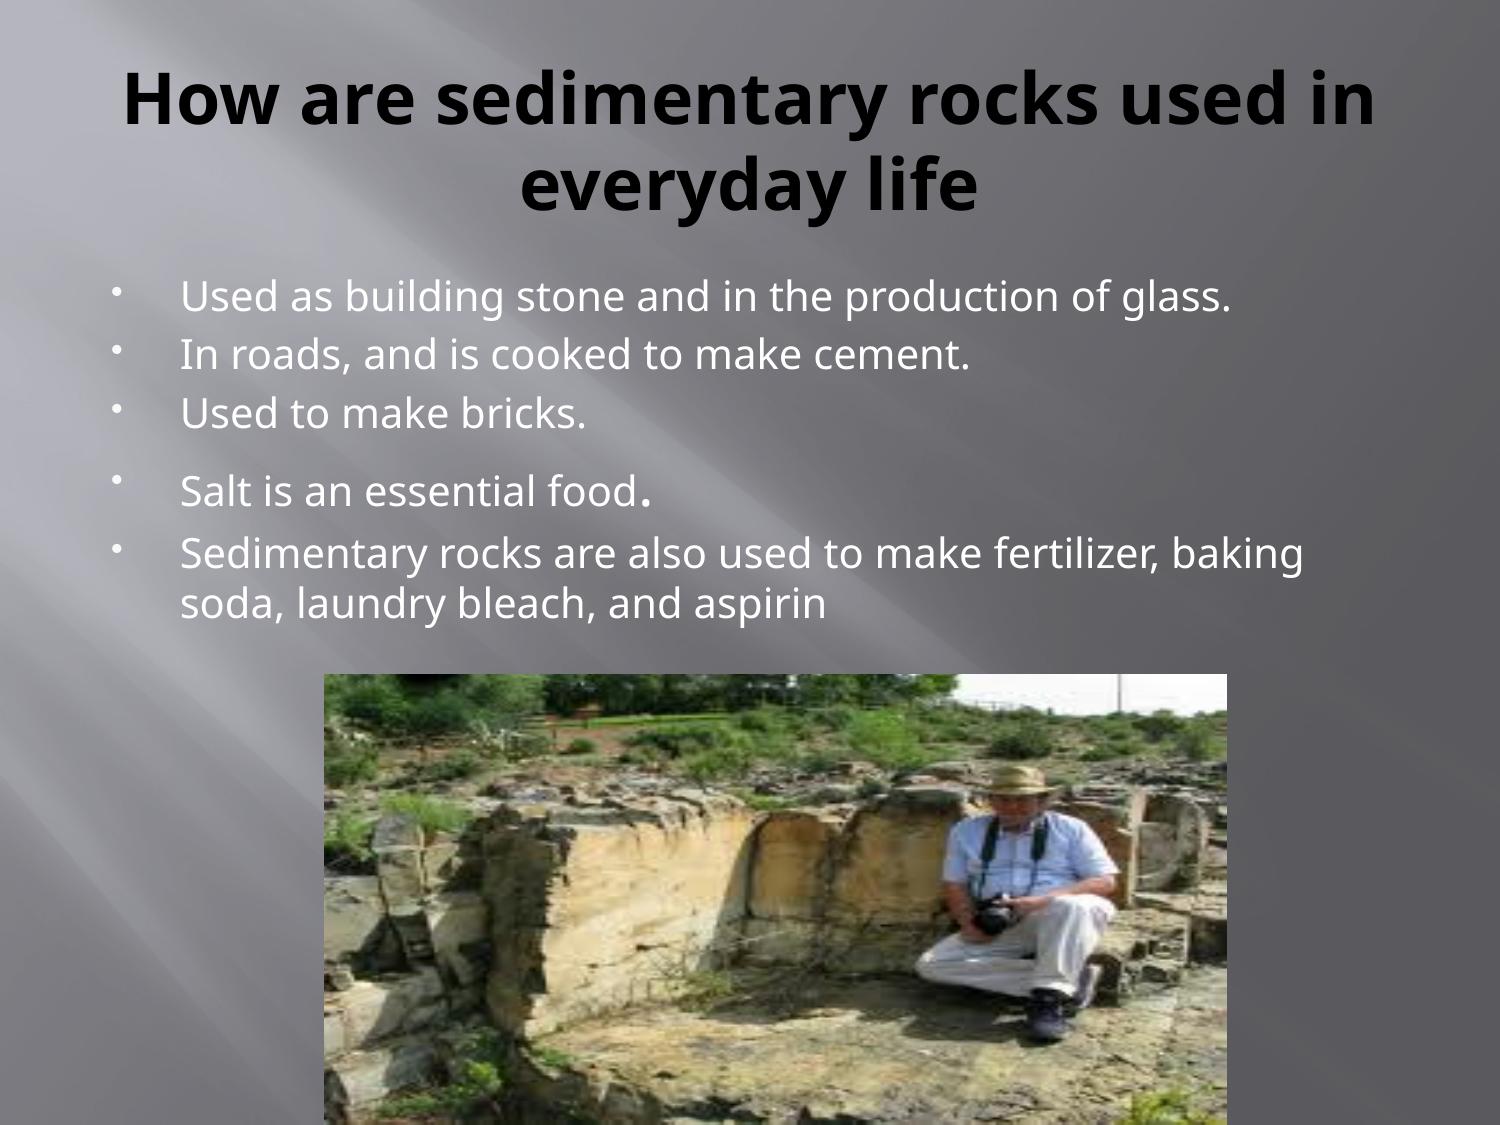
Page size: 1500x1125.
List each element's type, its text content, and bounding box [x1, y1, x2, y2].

list Used as building stone and in the production of glass. In roads, and is cooked to make cement. Used to make bricks. Salt is an essential food. Sedimentary rocks are also used to make fertilizer, baking soda, laundry bleach, and aspirin [75, 262, 1425, 1035]
title How are sedimentary rocks used in everyday life [75, 45, 1425, 233]
picture [324, 674, 1227, 1125]
